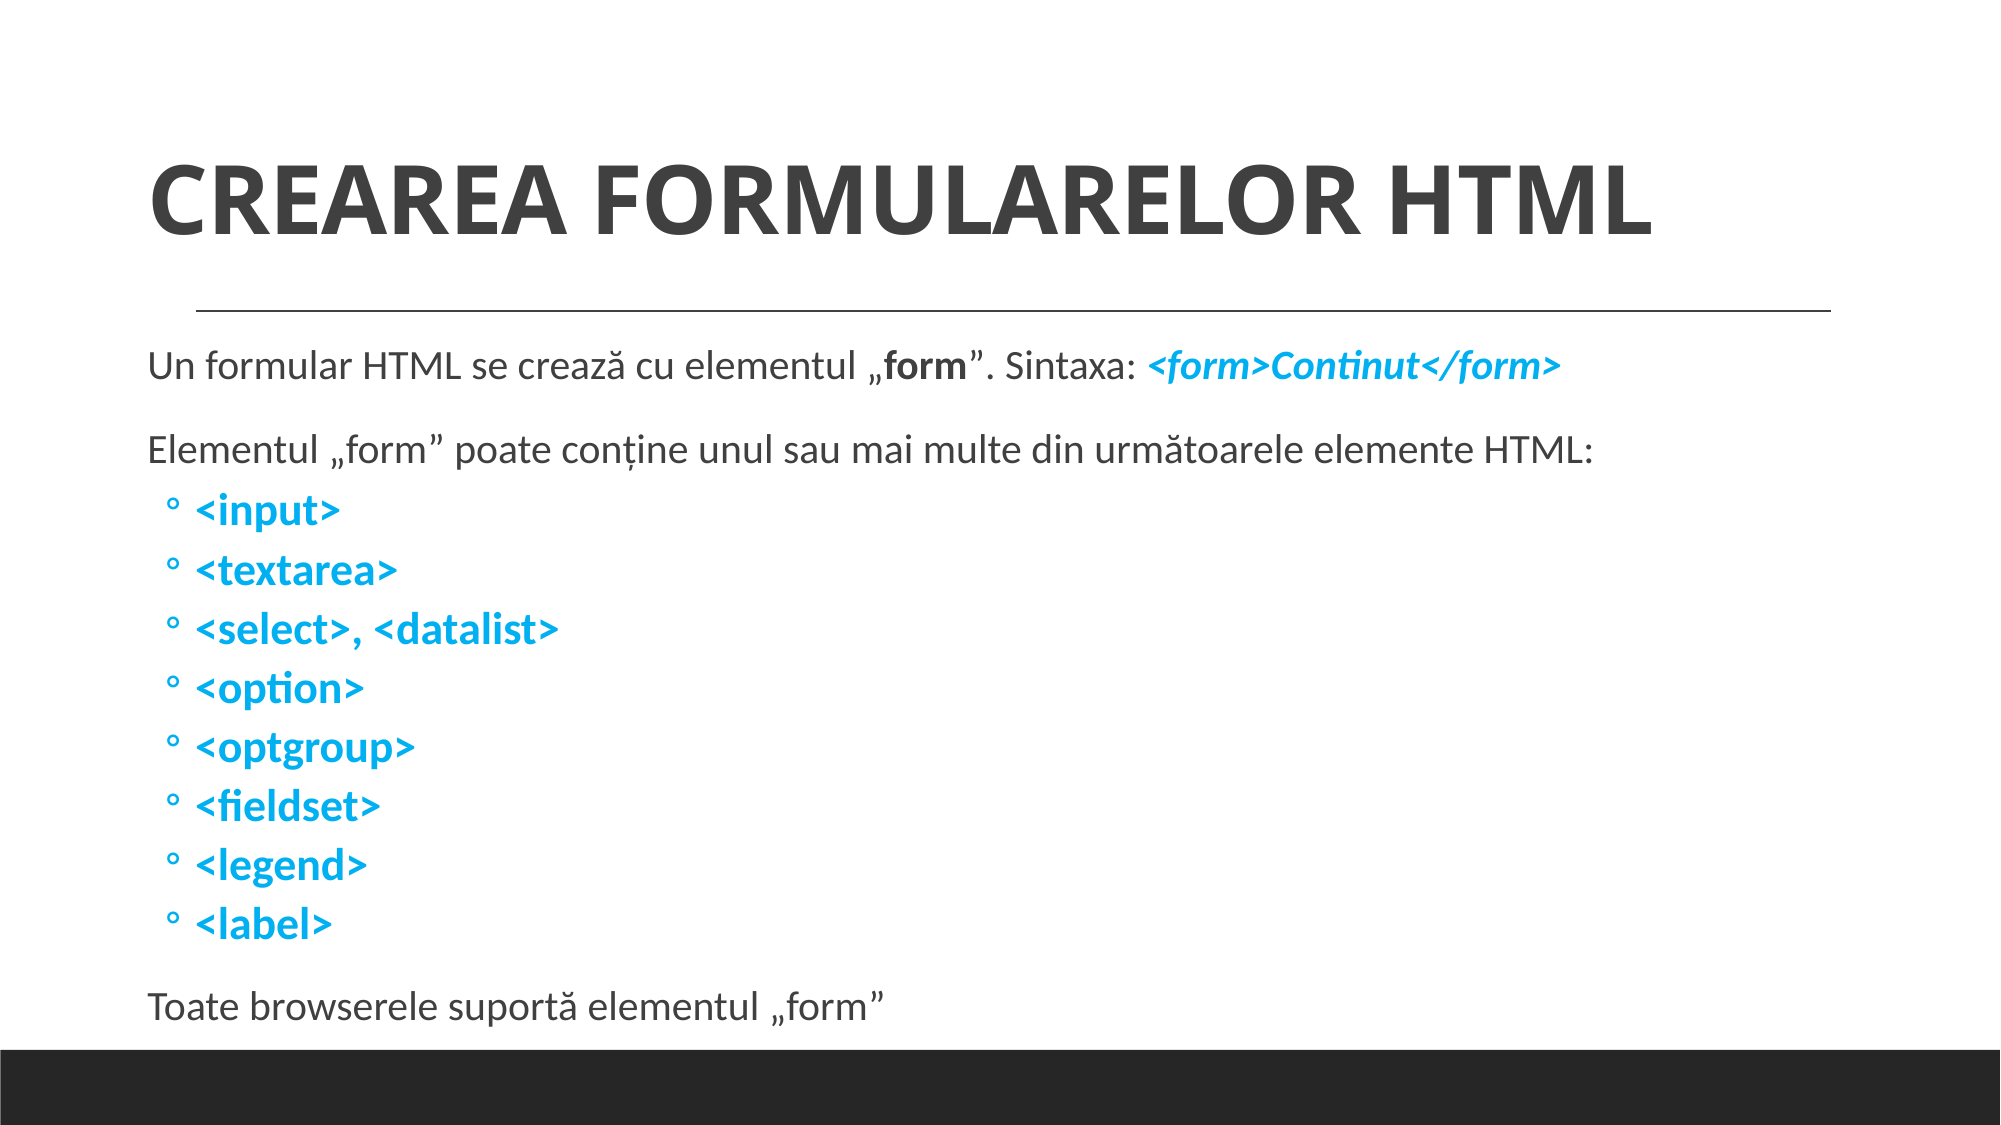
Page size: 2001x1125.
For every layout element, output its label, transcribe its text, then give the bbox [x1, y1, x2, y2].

list Un formular HTML se crează cu elementul „form”. Sintaxa: <form>Continut</form> Elementul „form” poate conţine unul sau mai multe din următoarele elemente HTML: <input> <textarea> <select>, <datalist> <option> <optgroup> <fieldset> <legend> <label> Toate browserele suportă elementul „form” [132, 324, 1873, 1050]
title CREAREA FORMULARELOR HTML [132, 75, 1688, 263]
